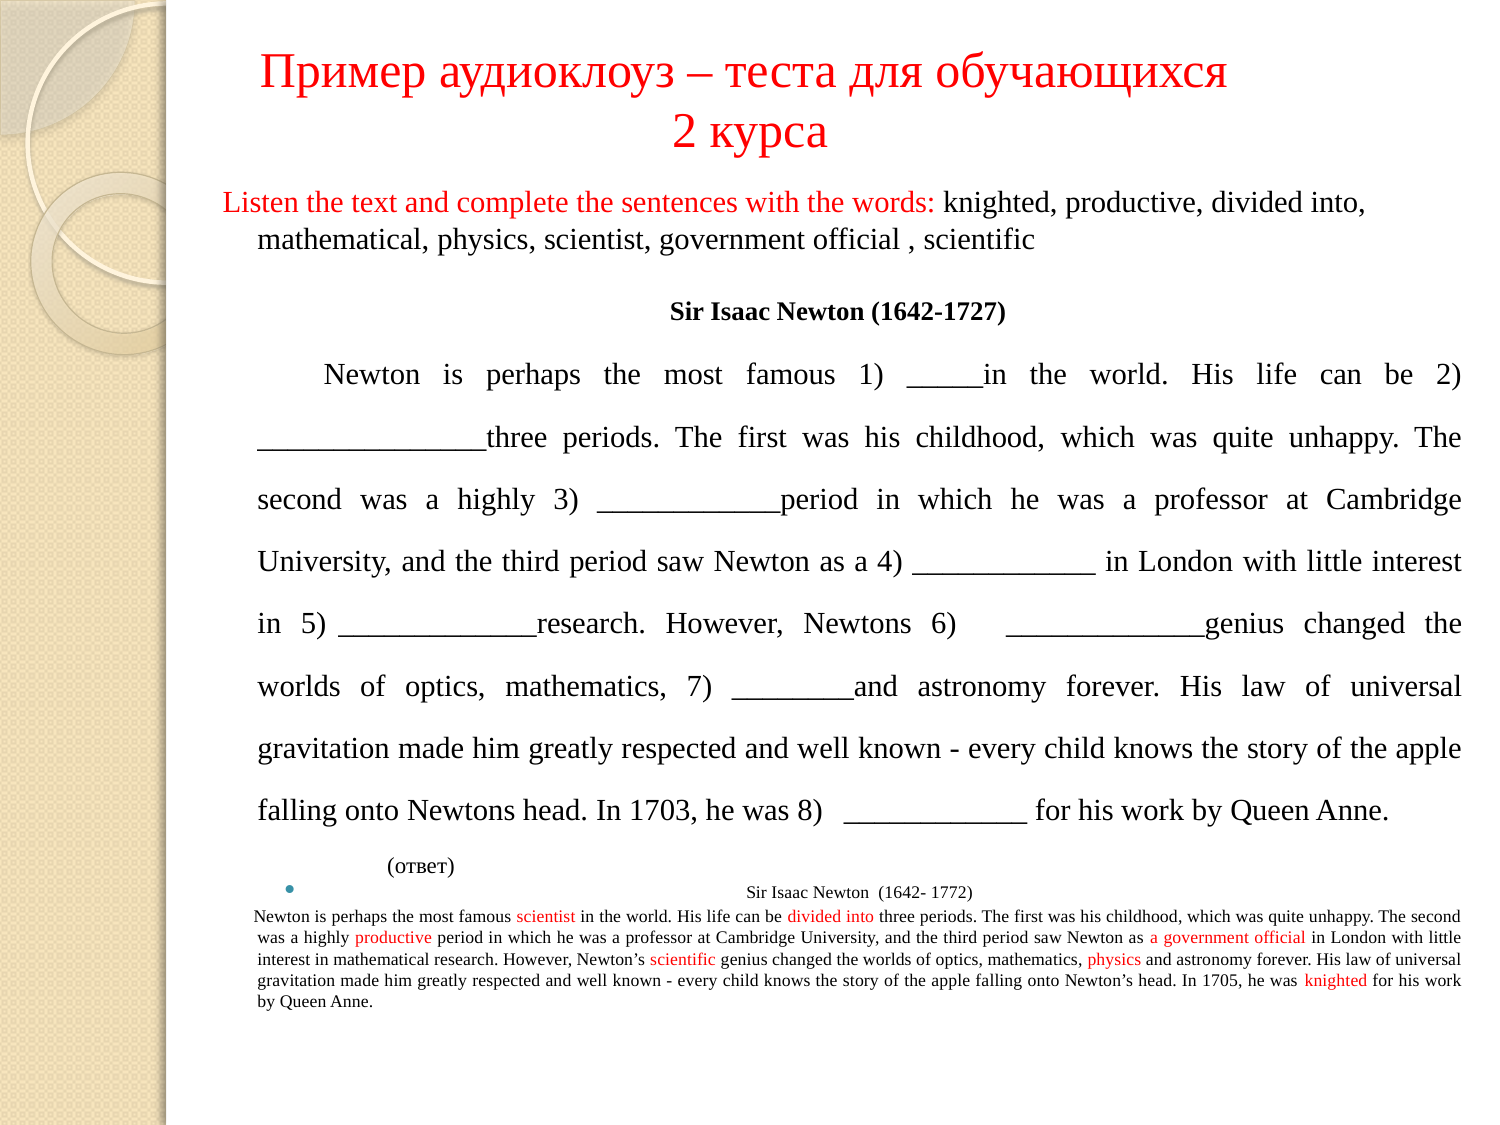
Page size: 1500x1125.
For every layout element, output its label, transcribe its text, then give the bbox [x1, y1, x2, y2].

list Listen the text and complete the sentences with the words: knighted, productive, divided into, mathematical, physics, scientist, government official , scientific Sir Isaac Newton (1642-1727) Newton is perhaps the most famous 1) _____in the world. His life can be 2) _______________three periods. The first was his childhood, which was quite unhappy. The second was a highly 3) ____________period in which he was a professor at Cambridge University, and the third period saw Newton as a 4) ____________ in London with little interest in 5) _____________research. However, Newtons 6) _____________genius changed the worlds of optics, mathematics, 7) ________and astronomy forever. His law of universal gravitation made him greatly respected and well known - every child knows the story of the apple falling onto Newtons head. In 1703, he was 8) ____________ for his work by Queen Anne. (ответ) Sir Isaac Newton (1642- 1772) Newton is perhaps the most famous scientist in the world. His life can be divided into three periods. The first was his childhood, which was quite unhappy. The second was a highly productive period in which he was a professor at Cambridge University, and the third period saw Newton as a government official in London with little interest in mathematical research. However, Newton’s scientific genius changed the worlds of optics, mathematics, physics and astronomy forever. His law of universal gravitation made him greatly respected and well known - every child knows the story of the apple falling onto Newton’s head. In 1705, he was knighted for his work by Queen Anne. [187, 93, 1477, 1090]
title Пример аудиоклоуз – теста для обучающихся 2 курса [23, 23, 1477, 233]
